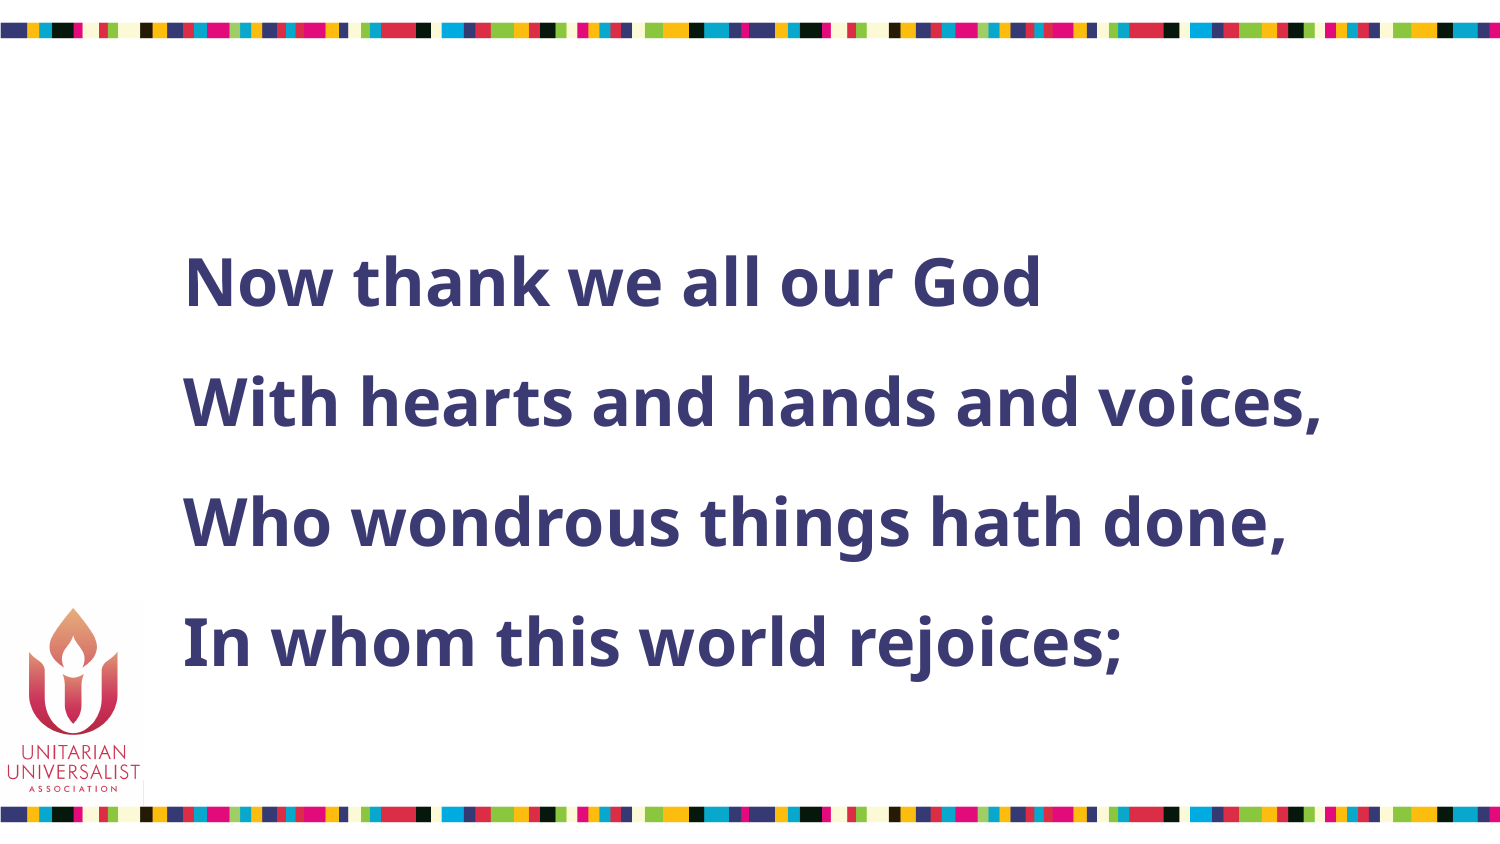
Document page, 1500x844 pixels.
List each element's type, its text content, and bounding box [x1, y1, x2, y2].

text_box Now thank we all our God With hearts and hands and voices, Who wondrous things hath done, In whom this world rejoices; [168, 184, 1421, 695]
picture [0, 600, 1500, 824]
picture [0, 22, 1500, 40]
